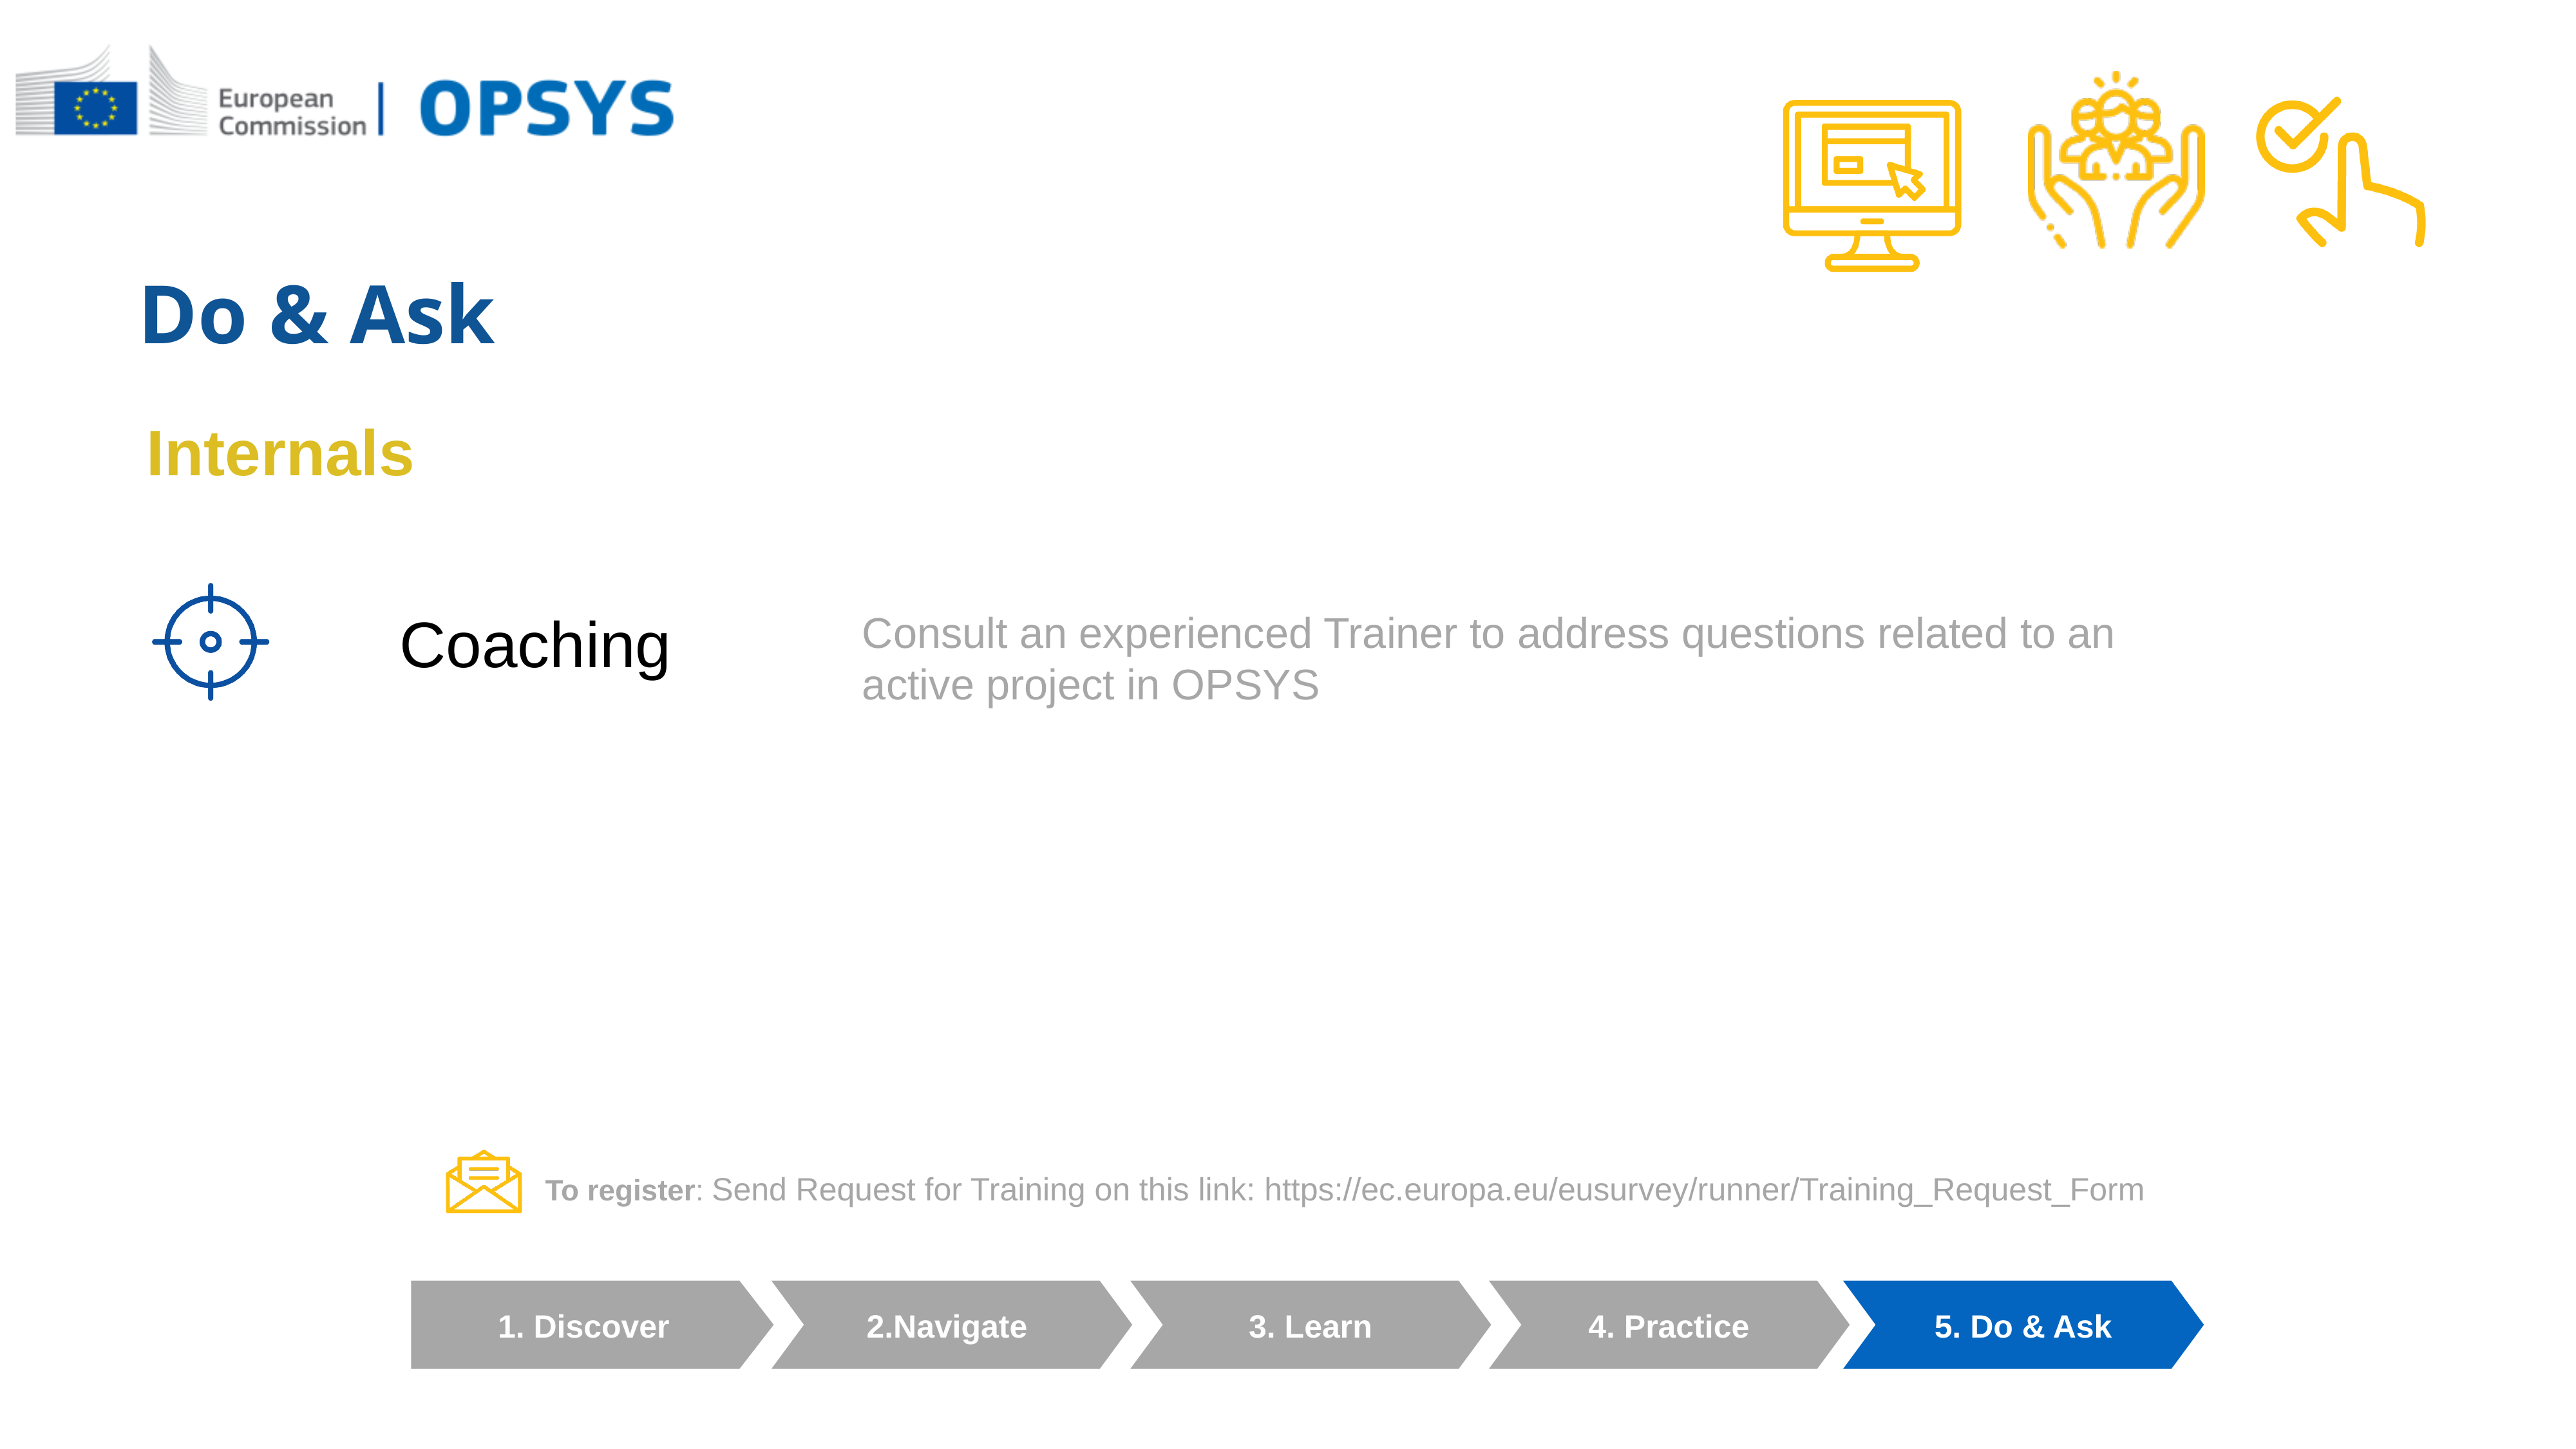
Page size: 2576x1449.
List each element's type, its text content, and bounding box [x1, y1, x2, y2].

picture [148, 573, 273, 710]
text_box 2.Navigate [770, 1280, 1133, 1370]
text_box To register: Send Request for Training on this link: https://ec.europa.eu/eusurvey/runner/Training_Request_Form [535, 1164, 2329, 1247]
text_box Consult an experienced Trainer to address questions related to an active project in OPSYS [857, 600, 2205, 714]
picture [439, 1138, 527, 1224]
picture [2028, 71, 2205, 249]
picture [1767, 71, 1976, 300]
picture [2239, 57, 2447, 287]
text_box 4. Practice [1487, 1280, 1851, 1370]
text_box 1. Discover [410, 1280, 775, 1370]
text_box Internals [0, 405, 562, 494]
text_box 5. Do & Ask [1841, 1280, 2205, 1370]
picture [15, 0, 674, 176]
text_box 3. Learn [1128, 1280, 1492, 1370]
text_box Coaching [364, 597, 708, 686]
title Do & Ask [128, 212, 2448, 411]
